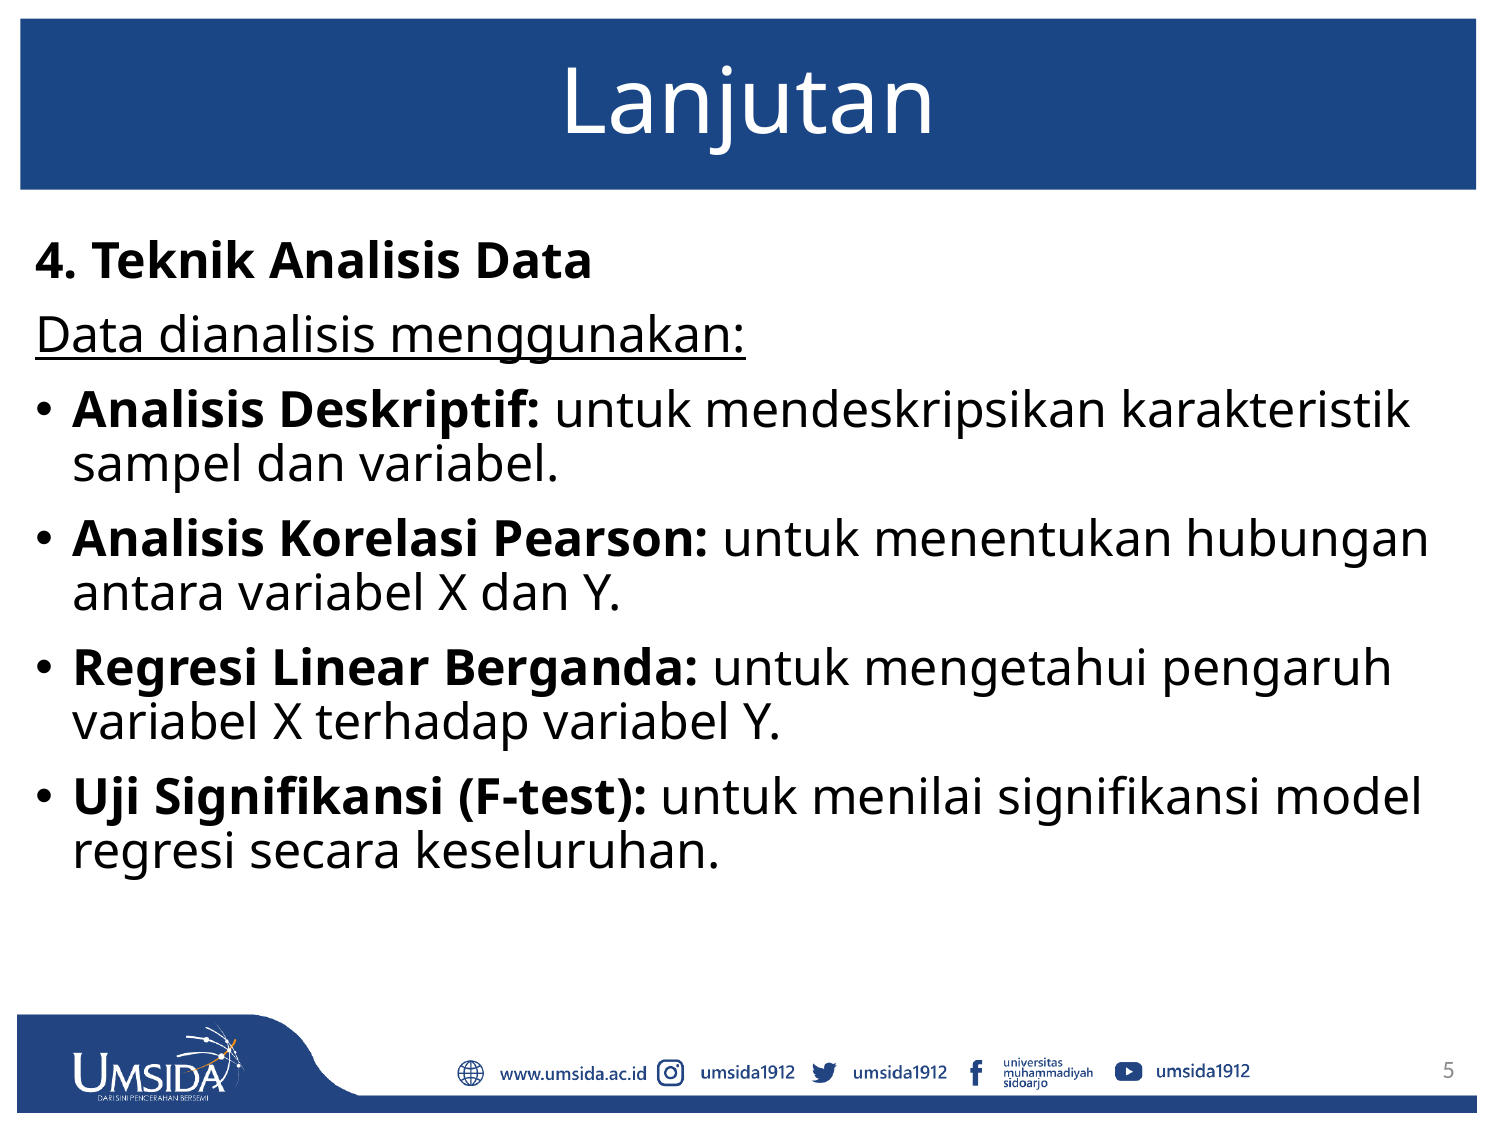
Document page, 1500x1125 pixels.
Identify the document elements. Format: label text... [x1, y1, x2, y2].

picture [17, 18, 1477, 1113]
title Lanjutan [20, 18, 1477, 190]
list 4. Teknik Analisis Data Data dianalisis menggunakan: Analisis Deskriptif: untuk mendeskripsikan karakteristik sampel dan variabel. Analisis Korelasi Pearson: untuk menentukan hubungan antara variabel X dan Y. Regresi Linear Berganda: untuk mengetahui pengaruh variabel X terhadap variabel Y. Uji Signifikansi (F-test): untuk menilai signifikansi model regresi secara keseluruhan. [20, 227, 1477, 992]
